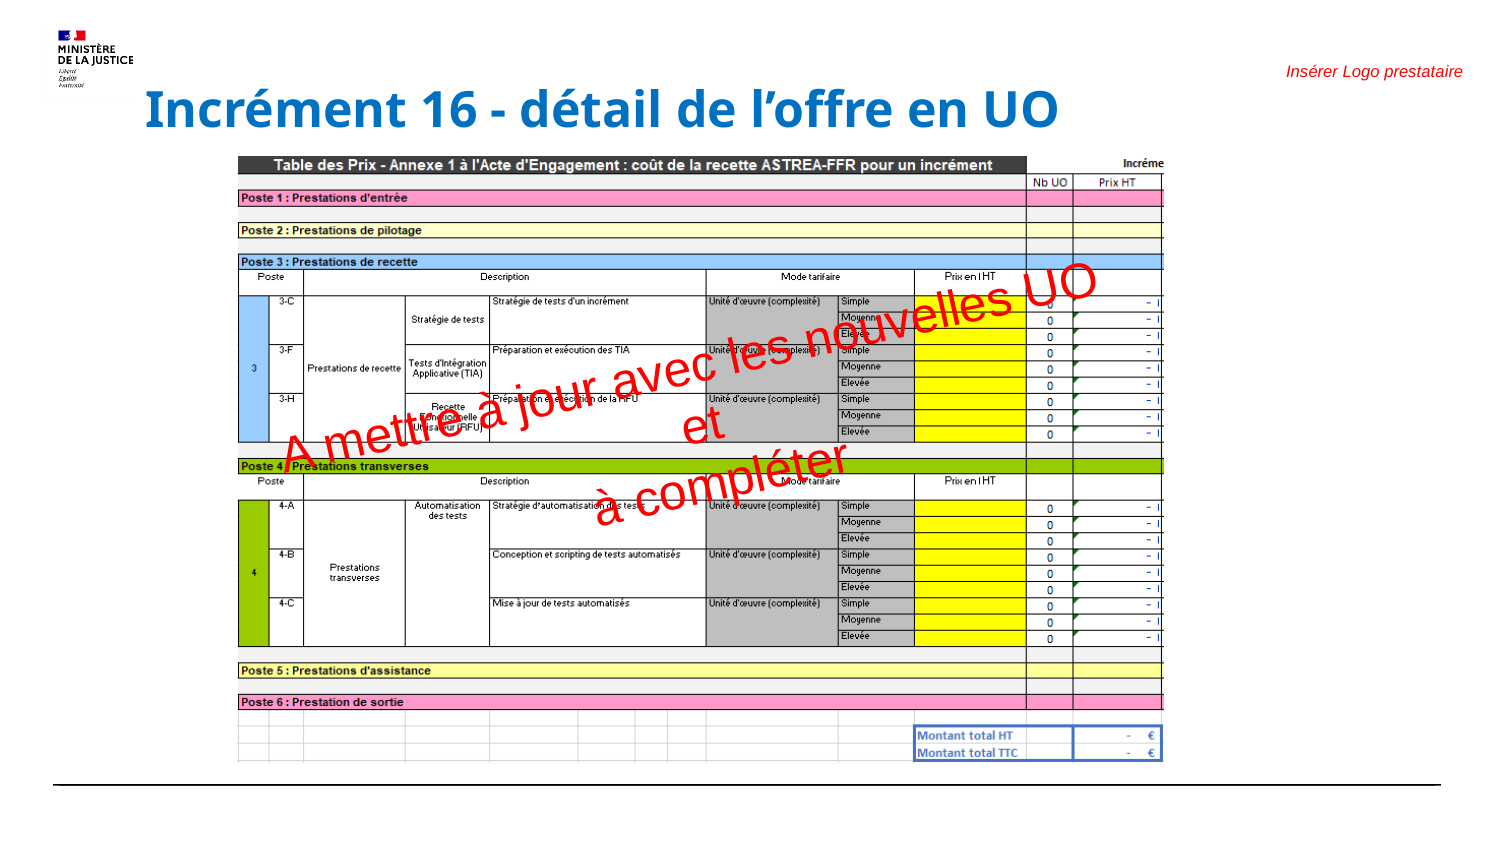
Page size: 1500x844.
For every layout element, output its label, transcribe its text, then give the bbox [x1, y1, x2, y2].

title Incrément 16 - détail de l’offre en UO [145, 81, 1291, 139]
picture [237, 155, 1165, 763]
picture [47, 20, 143, 98]
